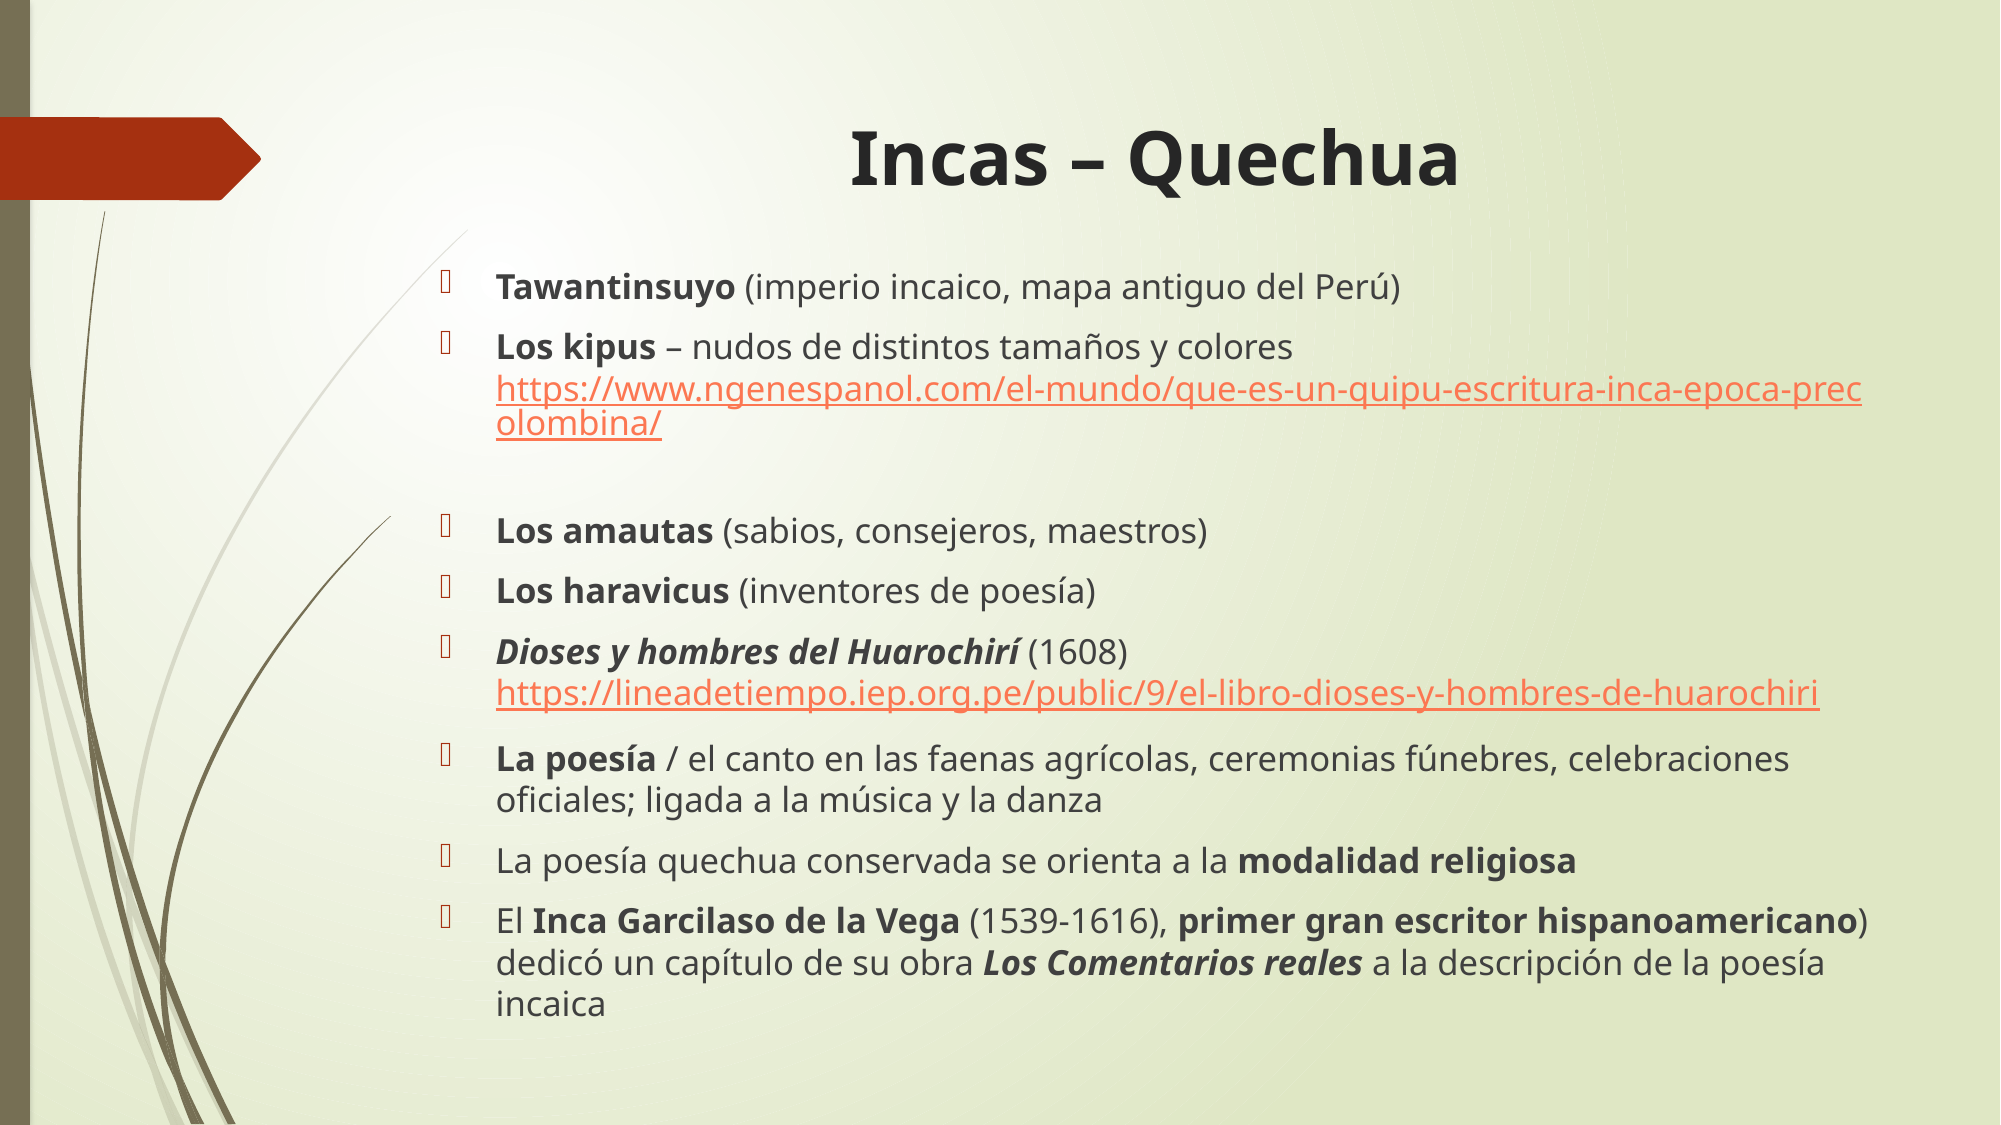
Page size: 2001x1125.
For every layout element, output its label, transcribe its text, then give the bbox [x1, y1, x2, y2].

title Incas – Quechua [425, 102, 1888, 257]
list Tawantinsuyo (imperio incaico, mapa antiguo del Perú) Los kipus – nudos de distintos tamaños y colores https://www.ngenespanol.com/el-mundo/que-es-un-quipu-escritura-inca-epoca-precolombina/ Los amautas (sabios, consejeros, maestros) Los haravicus (inventores de poesía) Dioses y hombres del Huarochirí (1608) https://lineadetiempo.iep.org.pe/public/9/el-libro-dioses-y-hombres-de-huarochiri La poesía / el canto en las faenas agrícolas, ceremonias fúnebres, celebraciones oficiales; ligada a la música y la danza La poesía quechua conservada se orienta a la modalidad religiosa El Inca Garcilaso de la Vega (1539-1616), primer gran escritor hispanoamericano) dedicó un capítulo de su obra Los Comentarios reales a la descripción de la poesía incaica [424, 257, 1888, 1004]
